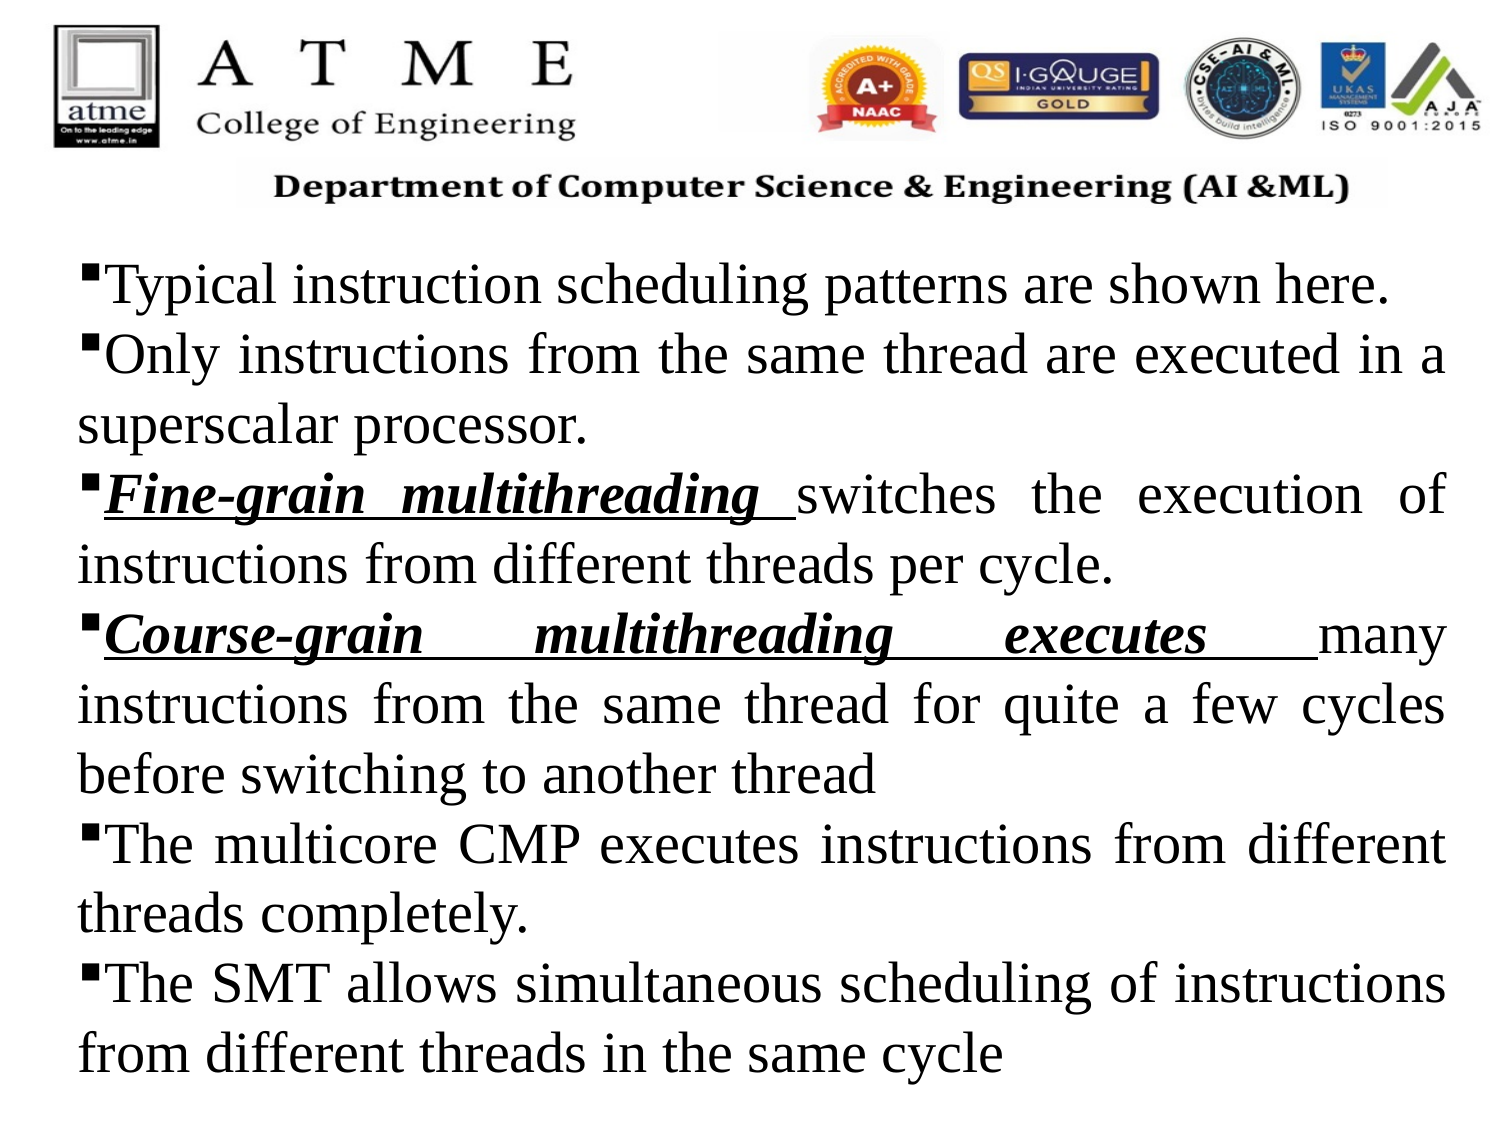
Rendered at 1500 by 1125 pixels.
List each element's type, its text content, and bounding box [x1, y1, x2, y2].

text_box Typical instruction scheduling patterns are shown here. Only instructions from the same thread are executed in a superscalar processor. Fine-grain multithreading switches the execution of instructions from different threads per cycle. Course-grain multithreading executes many instructions from the same thread for quite a few cycles before switching to another thread The multicore CMP executes instructions from different threads completely. The SMT allows simultaneous scheduling of instructions from different threads in the same cycle [62, 237, 1463, 1092]
picture [24, 0, 1500, 226]
